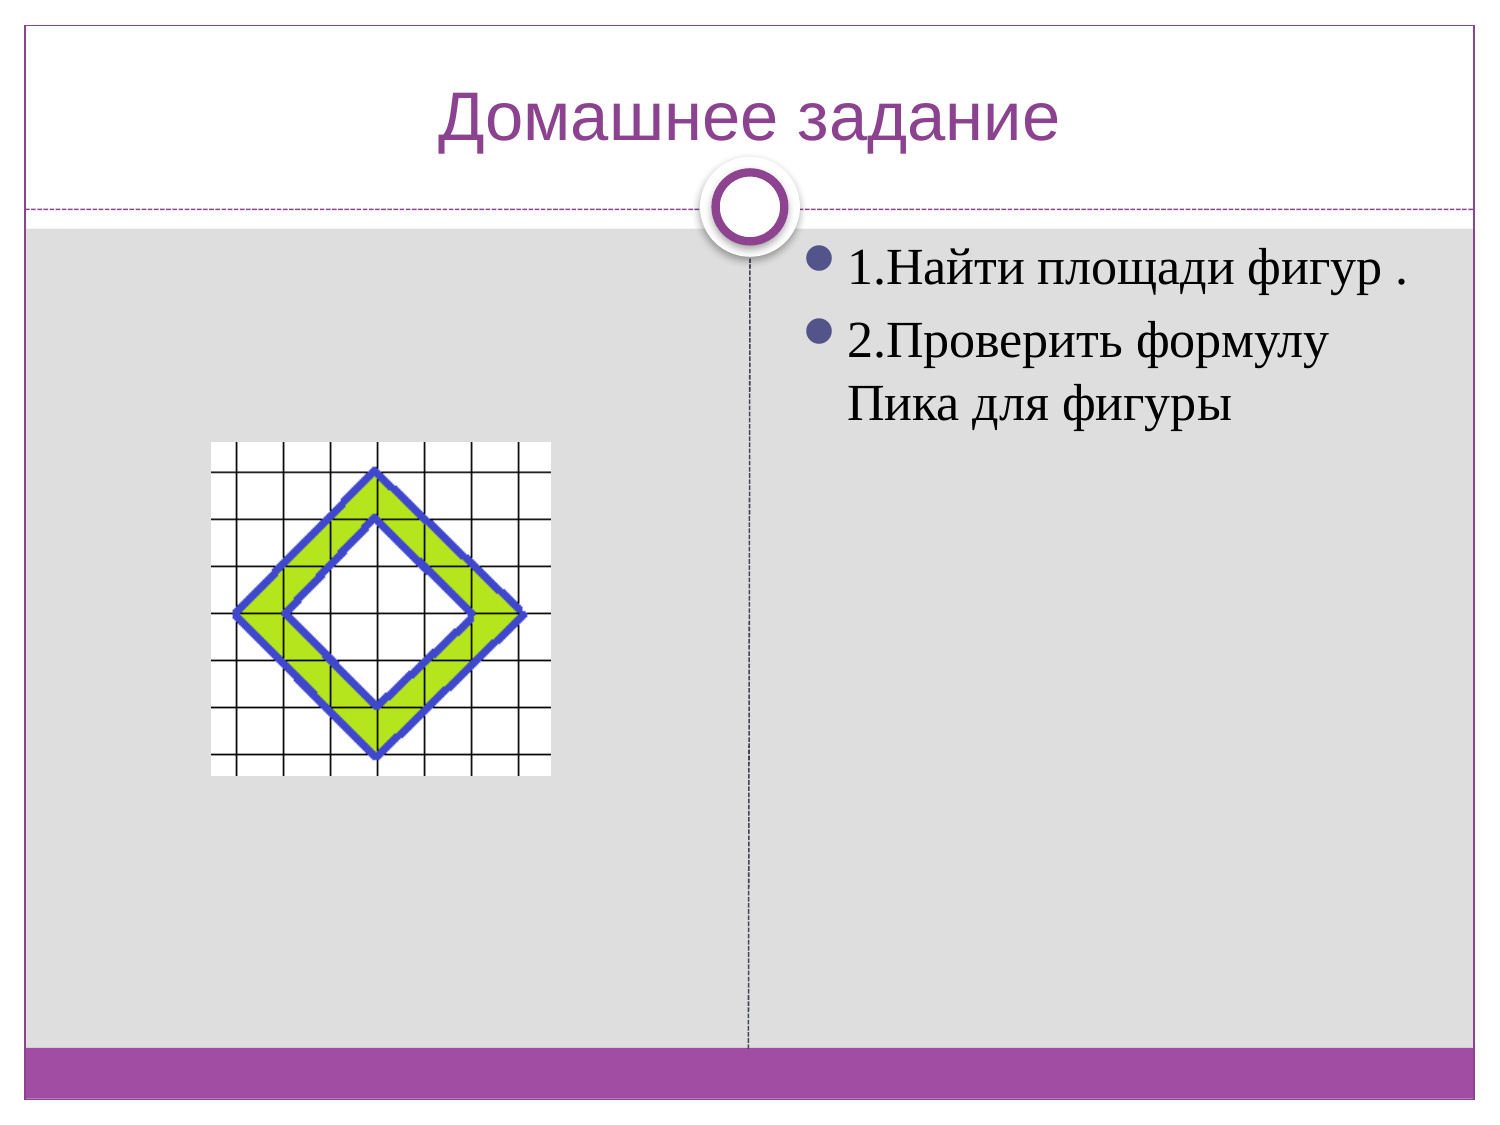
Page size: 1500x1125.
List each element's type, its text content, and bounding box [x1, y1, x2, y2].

title Домашнее задание [49, 37, 1450, 163]
list 1.Найти площади фигур . 2.Проверить формулу Пика для фигуры [787, 224, 1451, 994]
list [210, 442, 551, 776]
